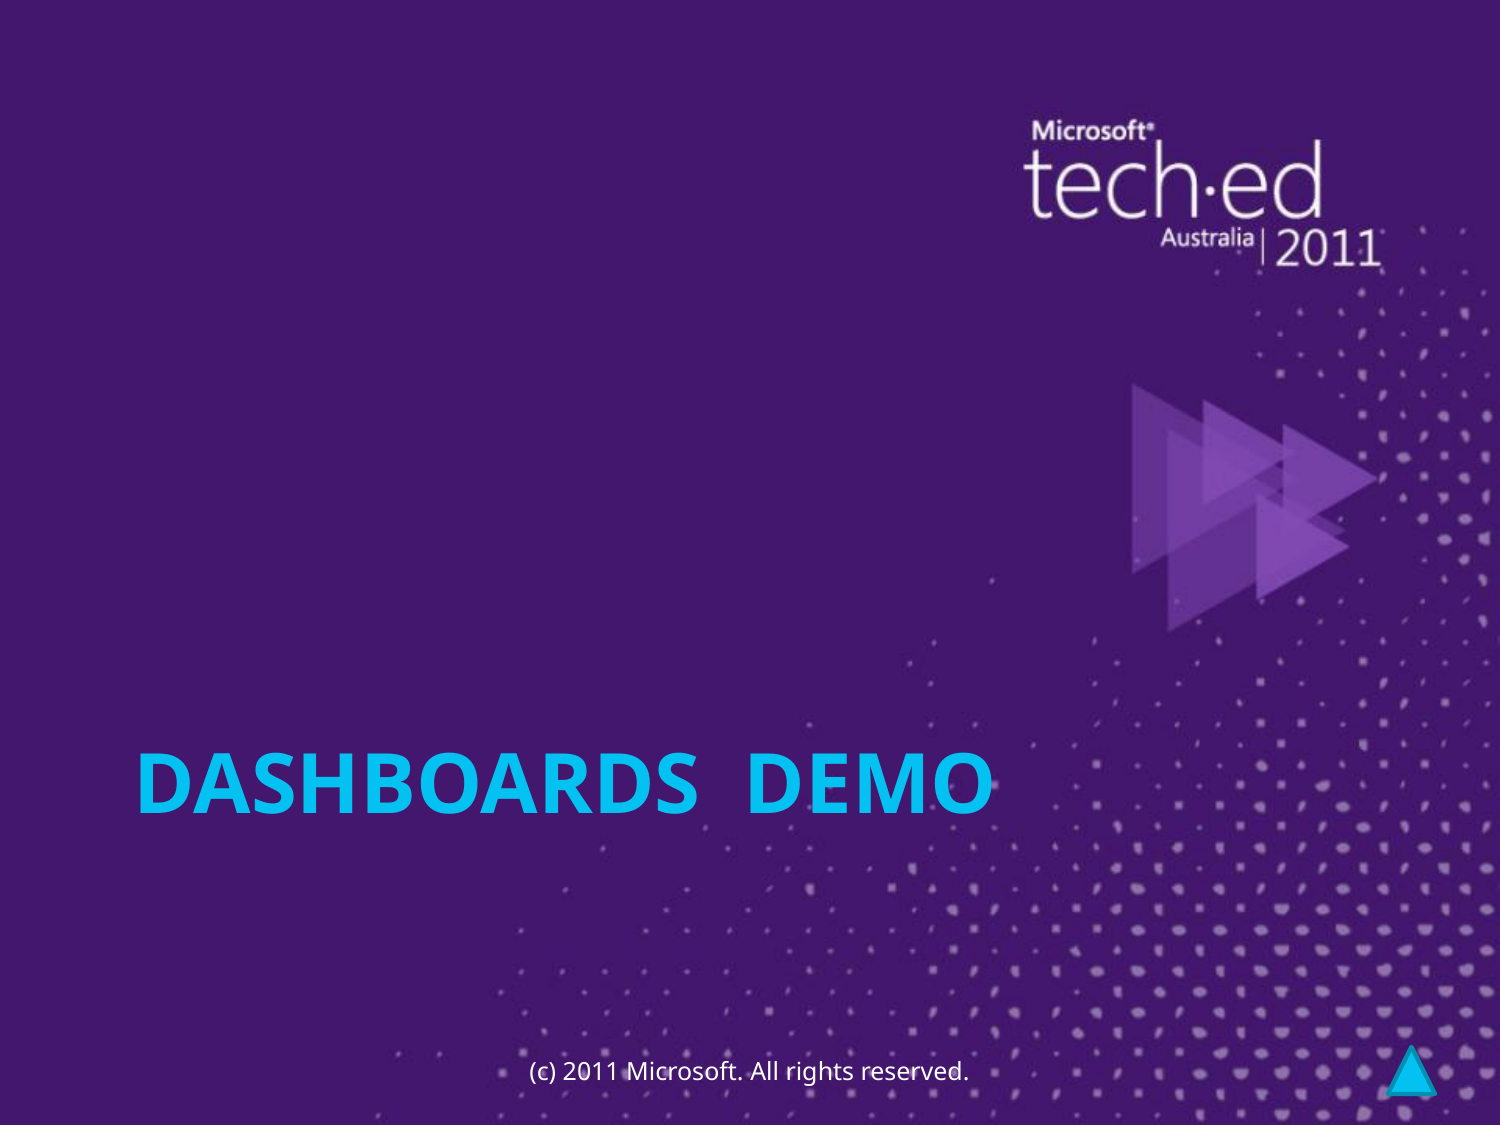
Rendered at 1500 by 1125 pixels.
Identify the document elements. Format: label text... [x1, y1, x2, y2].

footer (c) 2011 Microsoft. All rights reserved. [512, 1042, 988, 1103]
text_box [1385, 1044, 1437, 1097]
title Dashboards Demo [118, 722, 1394, 947]
picture [0, 0, 1500, 1125]
